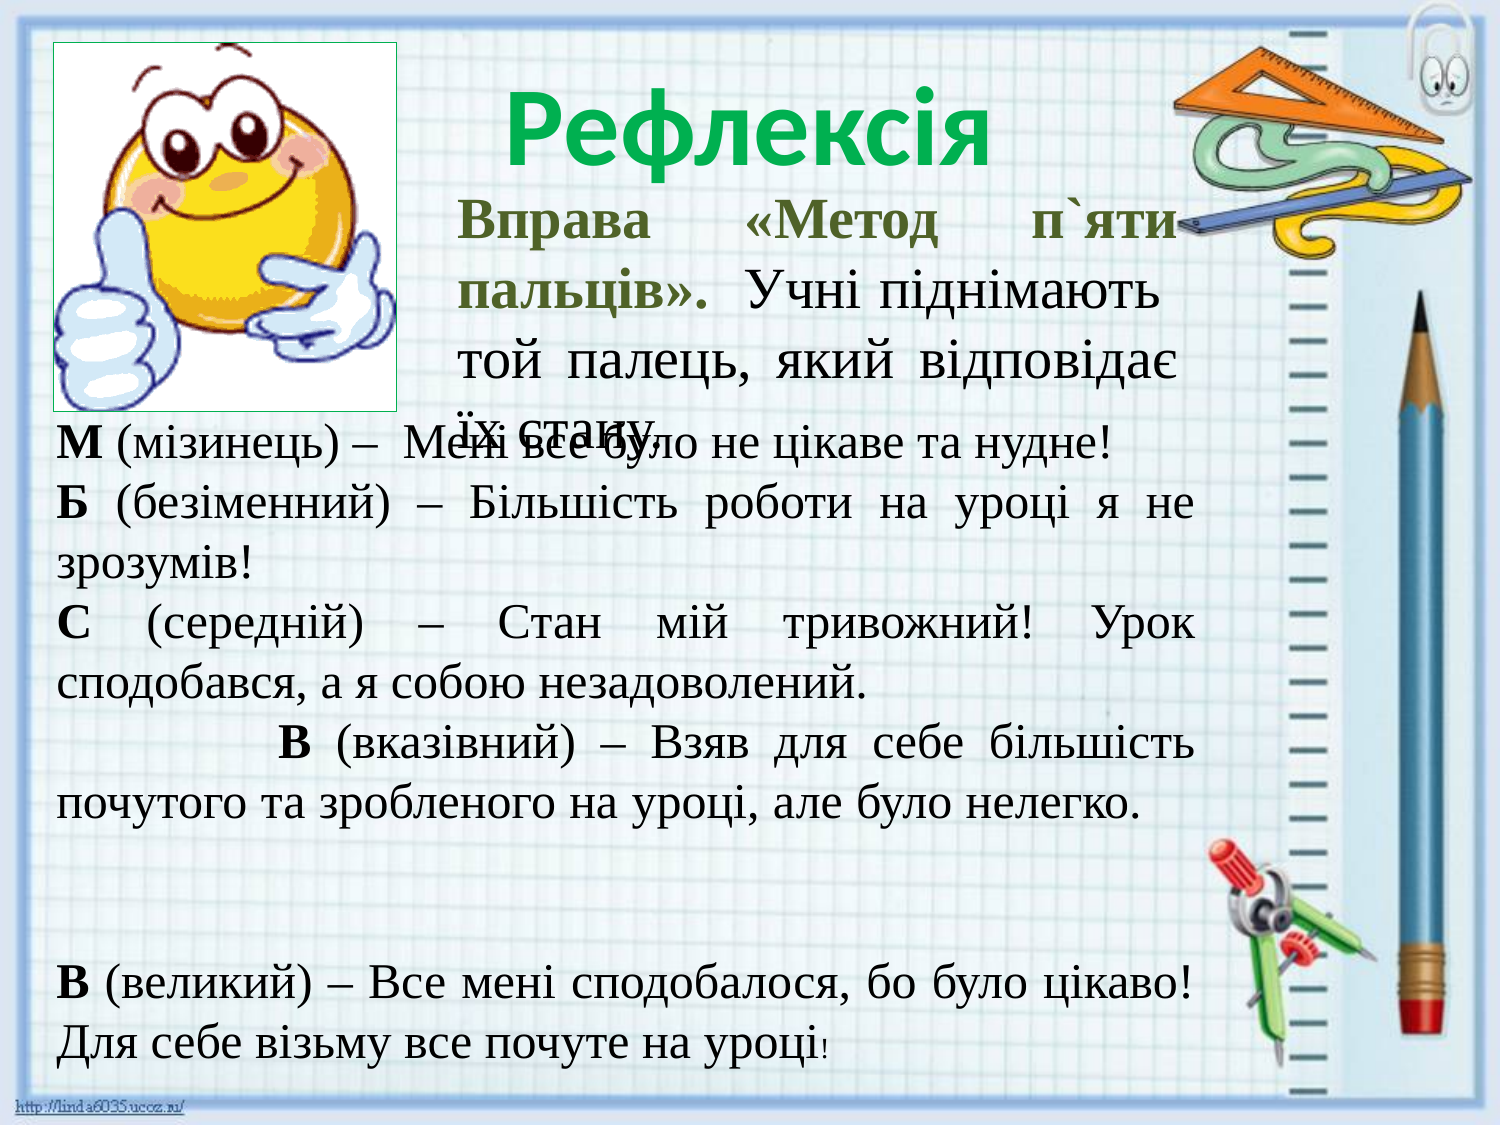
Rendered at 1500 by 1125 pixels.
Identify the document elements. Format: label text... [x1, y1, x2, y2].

title Рефлексія [400, 45, 1425, 197]
picture [0, 0, 1500, 1125]
text_box М (мізинець) – Мені все було не цікаве та нудне! Б (безіменний) – Більшість роботи на уроці я не зрозумів! С (середній) – Стан мій тривожний! Урок сподобався, а я собою незадоволений. В (вказівний) – Взяв для себе більшість почутого та зробленого на уроці, але було нелегко. В (великий) – Все мені сподобалося, бо було цікаво! Для себе візьму все почуте на уроці! [41, 400, 1211, 1076]
text_box Вправа «Метод п`яти пальців». Учні піднімають той палець, який відповідає їх стану. [442, 172, 1193, 608]
